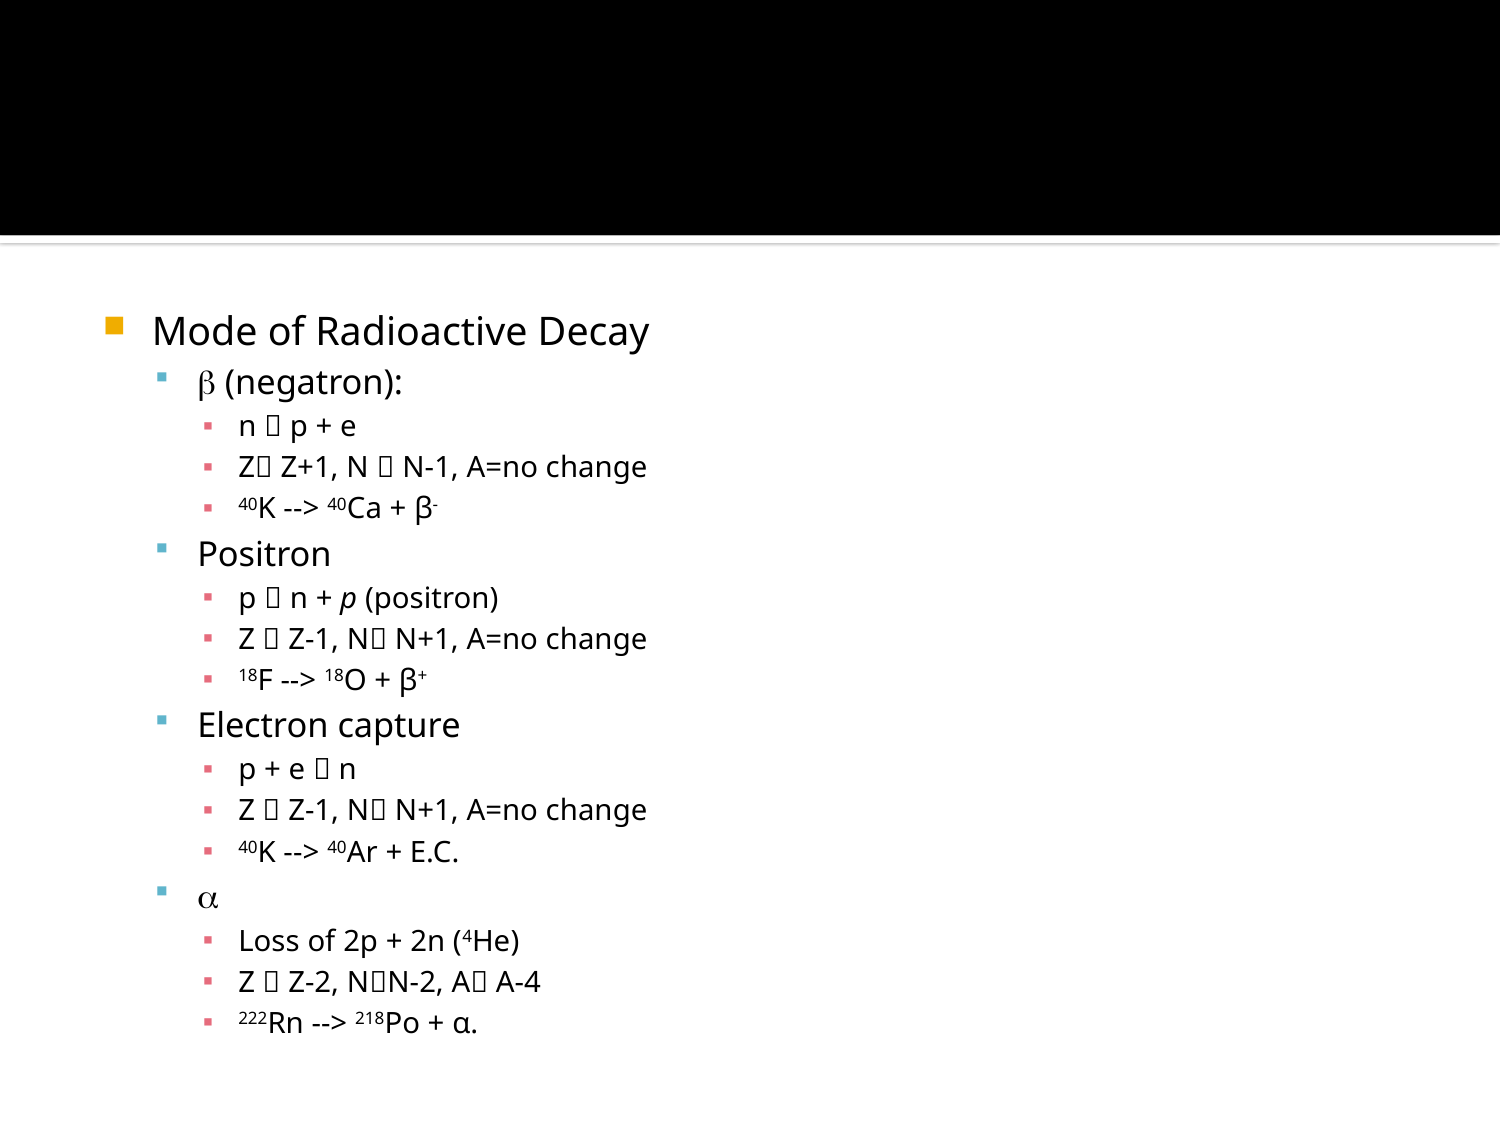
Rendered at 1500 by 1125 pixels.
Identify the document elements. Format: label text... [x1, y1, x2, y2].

list Mode of Radioactive Decay b (negatron): n  p + e Z Z+1, N  N-1, A=no change 40K --> 40Ca + β- Positron p  n + p (positron) Z  Z-1, N N+1, A=no change 18F --> 18O + β+ Electron capture p + e  n Z  Z-1, N N+1, A=no change 40K --> 40Ar + E.C. a Loss of 2p + 2n (4He) Z  Z-2, NN-2, A A-4 222Rn --> 218Po + α. [75, 291, 1425, 1050]
